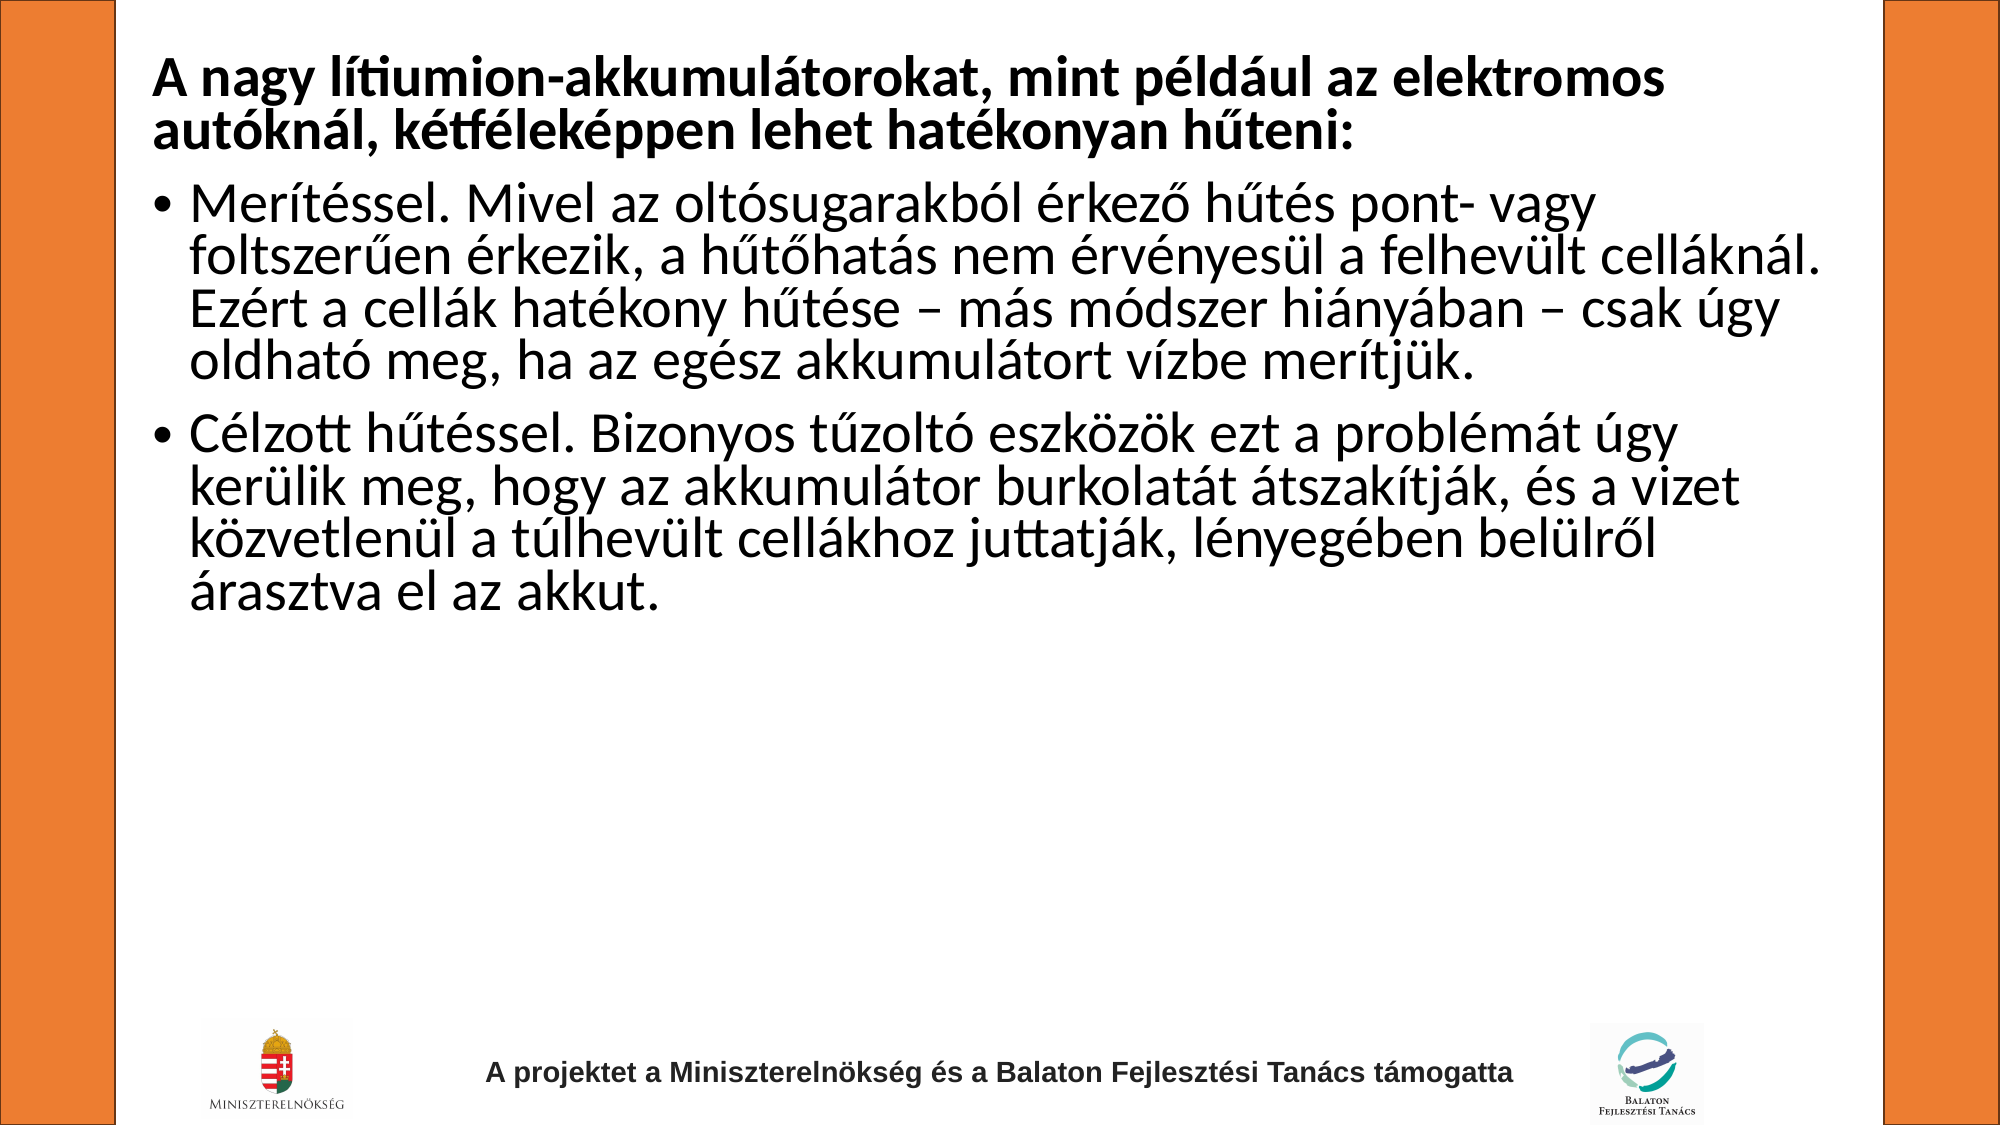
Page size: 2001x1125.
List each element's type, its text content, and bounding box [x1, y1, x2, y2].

picture [1590, 1023, 1704, 1125]
picture [201, 1018, 353, 1119]
list A nagy lítiumion-akkumulátorokat, mint például az elektromos autóknál, kétféleképpen lehet hatékonyan hűteni: Merítéssel. Mivel az oltósugarakból érkező hűtés pont- vagy foltszerűen érkezik, a hűtőhatás nem érvényesül a felhevült celláknál. Ezért a cellák hatékony hűtése – más módszer hiányában – csak úgy oldható meg, ha az egész akkumulátort vízbe merítjük. Célzott hűtéssel. Bizonyos tűzoltó eszközök ezt a problémát úgy kerülik meg, hogy az akkumulátor burkolatát átszakítják, és a vizet közvetlenül a túlhevült cellákhoz juttatják, lényegében belülről árasztva el az akkut. [137, 47, 1863, 1014]
